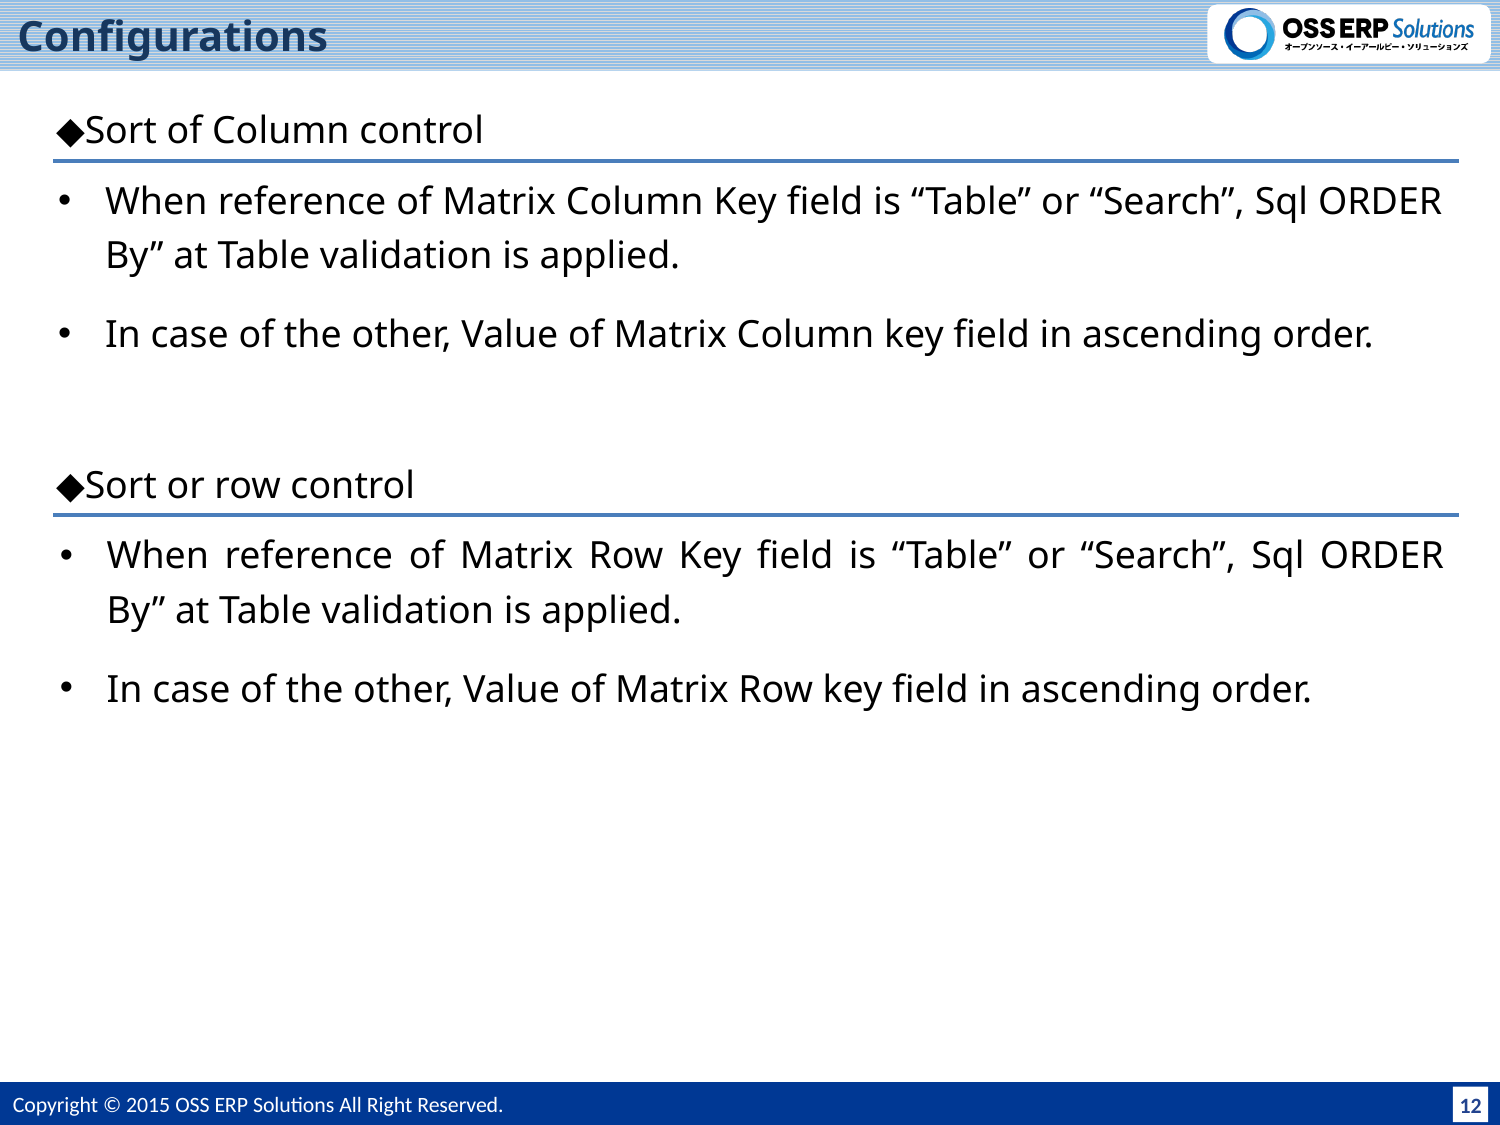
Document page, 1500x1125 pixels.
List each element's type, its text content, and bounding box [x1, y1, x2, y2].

text_box ◆Sort of Column control [39, 88, 1458, 163]
text_box When reference of Matrix Column Key field is “Table” or “Search”, Sql ORDER By” at Table validation is applied. In case of the other, Value of Matrix Column key field in ascending order. [41, 159, 1461, 387]
text_box ◆Sort or row control [39, 442, 1458, 517]
picture [1353, 8, 1474, 60]
title Configurations [2, 0, 1353, 70]
text_box When reference of Matrix Row Key field is “Table” or “Search”, Sql ORDER By” at Table validation is applied. In case of the other, Value of Matrix Row key field in ascending order. [43, 513, 1462, 742]
